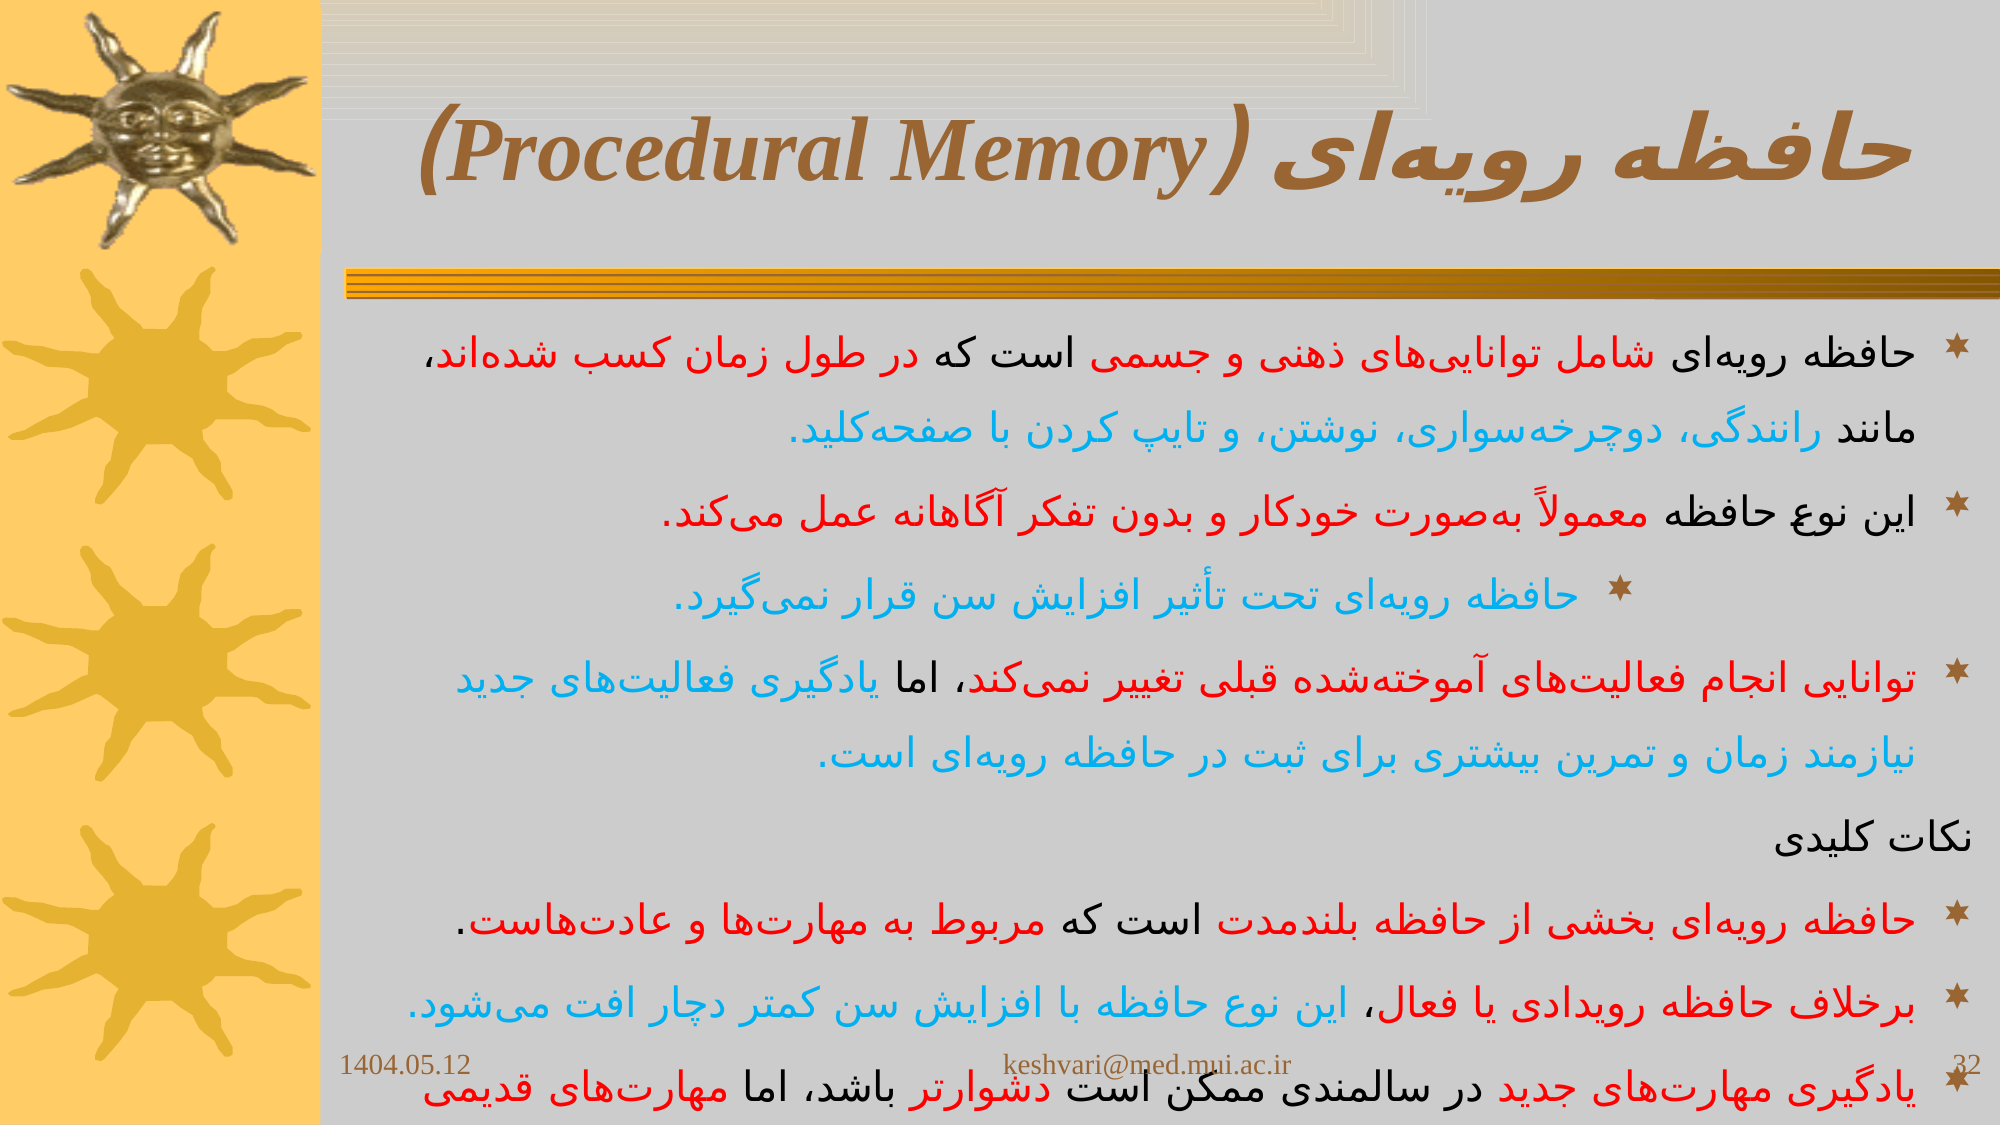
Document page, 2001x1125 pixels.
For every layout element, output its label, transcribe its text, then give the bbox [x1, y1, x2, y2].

picture [2, 8, 322, 254]
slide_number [323, 1025, 714, 1100]
footer keshvari@med.mui.ac.ir [830, 1025, 1464, 1100]
list حافظه رویه‌ای شامل توانایی‌های ذهنی و جسمی است که در طول زمان کسب شده‌اند، مانند رانندگی، دوچرخه‌سواری، نوشتن، و تایپ کردن با صفحه‌کلید. این نوع حافظه معمولاً به‌صورت خودکار و بدون تفکر آگاهانه عمل می‌کند. حافظه رویه‌ای تحت تأثیر افزایش سن قرار نمی‌گیرد. توانایی انجام فعالیت‌های آموخته‌شده قبلی تغییر نمی‌کند، اما یادگیری فعالیت‌های جدید نیازمند زمان و تمرین بیشتری برای ثبت در حافظه رویه‌ای است. نکات کلیدی حافظه رویه‌ای بخشی از حافظه بلندمدت است که مربوط به مهارت‌ها و عادت‌هاست. برخلاف حافظه رویدادی یا فعال، این نوع حافظه با افزایش سن کمتر دچار افت می‌شود. یادگیری مهارت‌های جدید در سالمندی ممکن است دشوارتر باشد، اما مهارت‌های قدیمی حفظ می‌شوند. [320, 293, 1989, 1125]
slide_number 32 [1580, 1025, 1998, 1100]
title حافظه رویه‌ای (Procedural Memory) [334, 50, 1989, 238]
